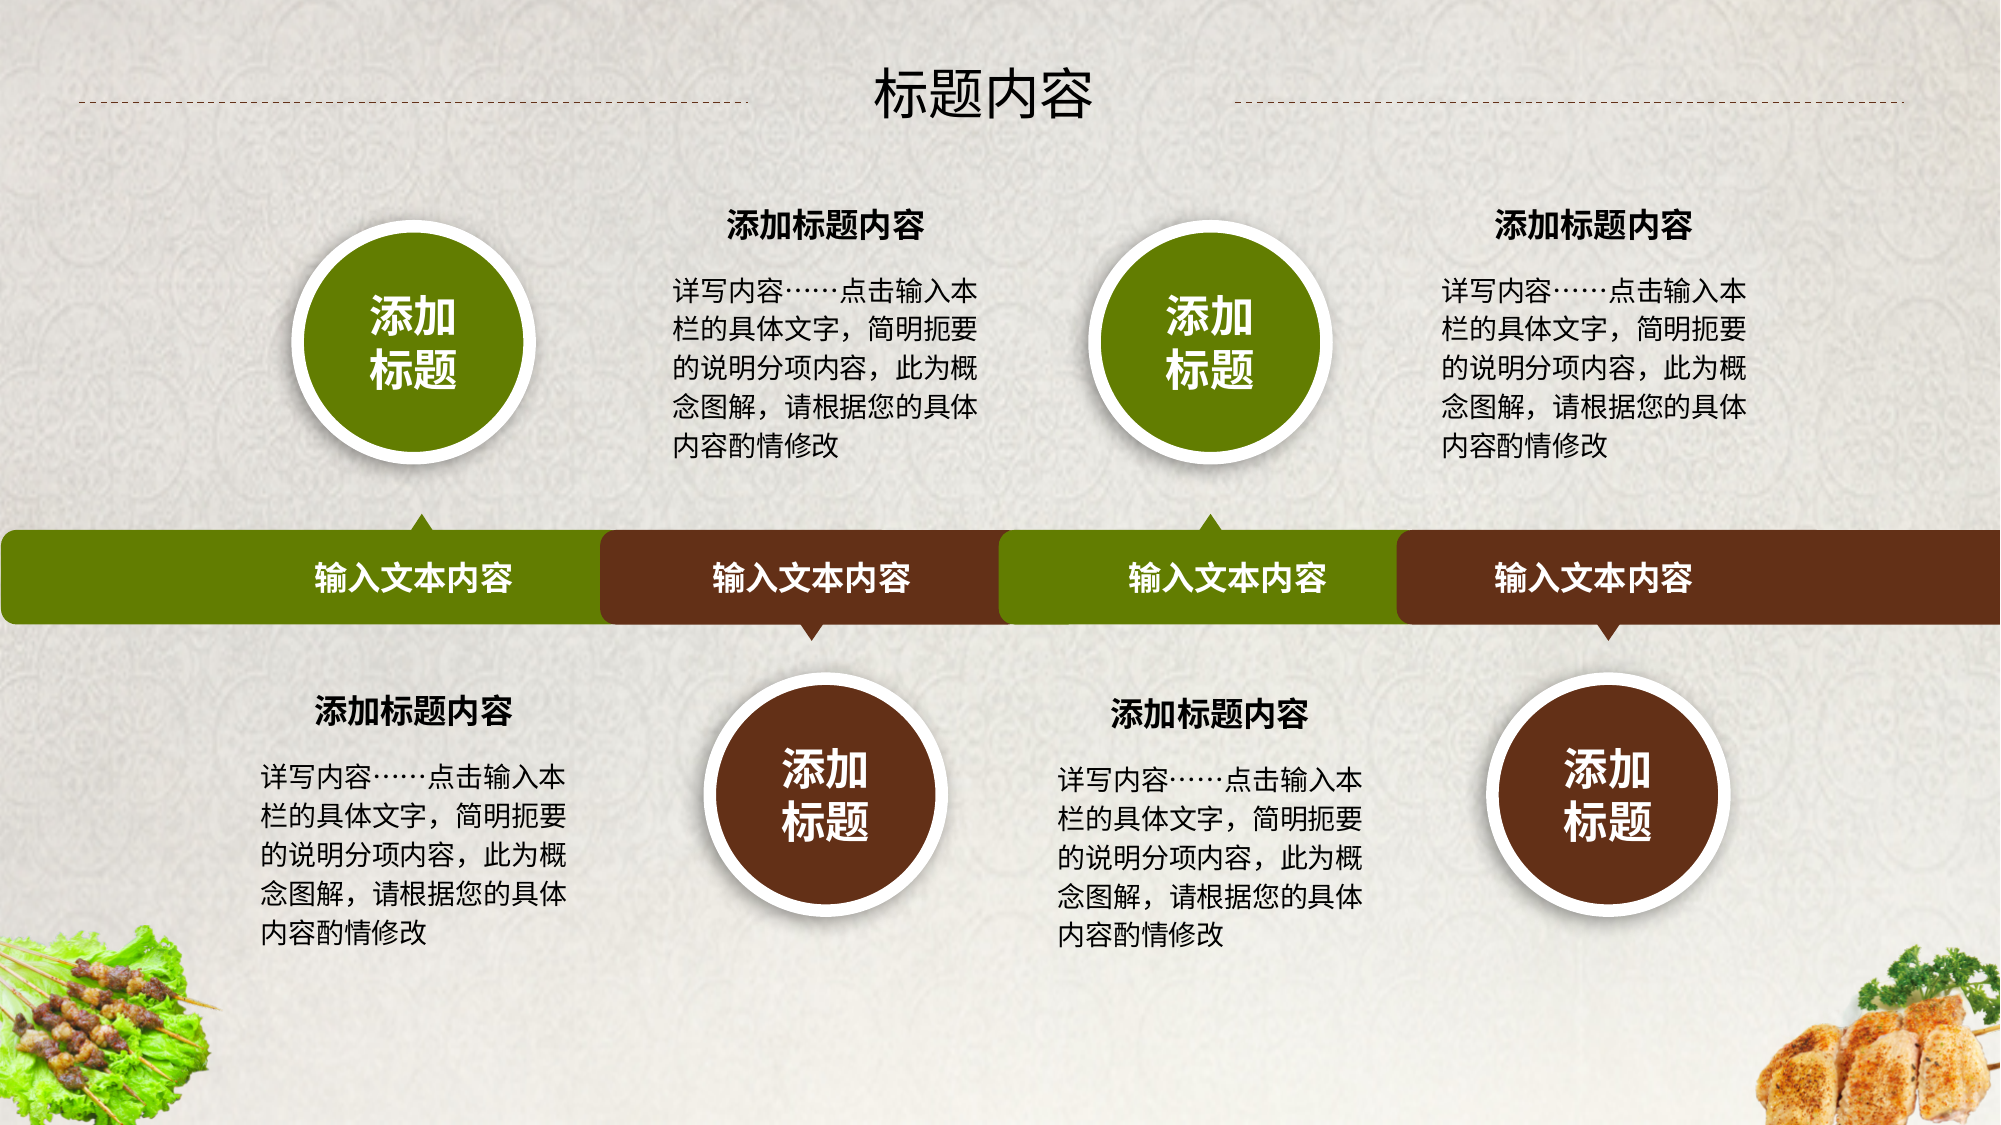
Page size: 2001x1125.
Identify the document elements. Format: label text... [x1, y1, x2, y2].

picture [0, 0, 2001, 1125]
text_box 添加标题 [1149, 288, 1272, 396]
text_box 添加标题内容 [283, 690, 545, 731]
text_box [600, 529, 1024, 641]
text_box 详写内容……点击输入本栏的具体文字，简明扼要的说明分项内容，此为概念图解，请根据您的具体内容酌情修改 [260, 754, 567, 949]
text_box [1492, 678, 1725, 911]
text_box 添加标题 [1547, 740, 1670, 848]
text_box 详写内容……点击输入本栏的具体文字，简明扼要的说明分项内容，此为概念图解，请根据您的具体内容酌情修改 [1441, 267, 1747, 463]
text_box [0, 513, 626, 625]
text_box 添加标题 [764, 740, 888, 848]
text_box [1094, 226, 1327, 459]
text_box 添加标题 [352, 288, 476, 396]
text_box 添加标题内容 [1079, 692, 1342, 733]
text_box 添加标题内容 [695, 203, 957, 244]
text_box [1396, 529, 2000, 641]
text_box [297, 226, 530, 459]
text_box 详写内容……点击输入本栏的具体文字，简明扼要的说明分项内容，此为概念图解，请根据您的具体内容酌情修改 [1057, 757, 1364, 952]
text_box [998, 513, 1423, 625]
text_box 详写内容……点击输入本栏的具体文字，简明扼要的说明分项内容，此为概念图解，请根据您的具体内容酌情修改 [672, 267, 979, 463]
text_box [709, 678, 942, 911]
text_box 添加标题内容 [1463, 203, 1725, 244]
text_box 标题内容 [811, 51, 1158, 133]
